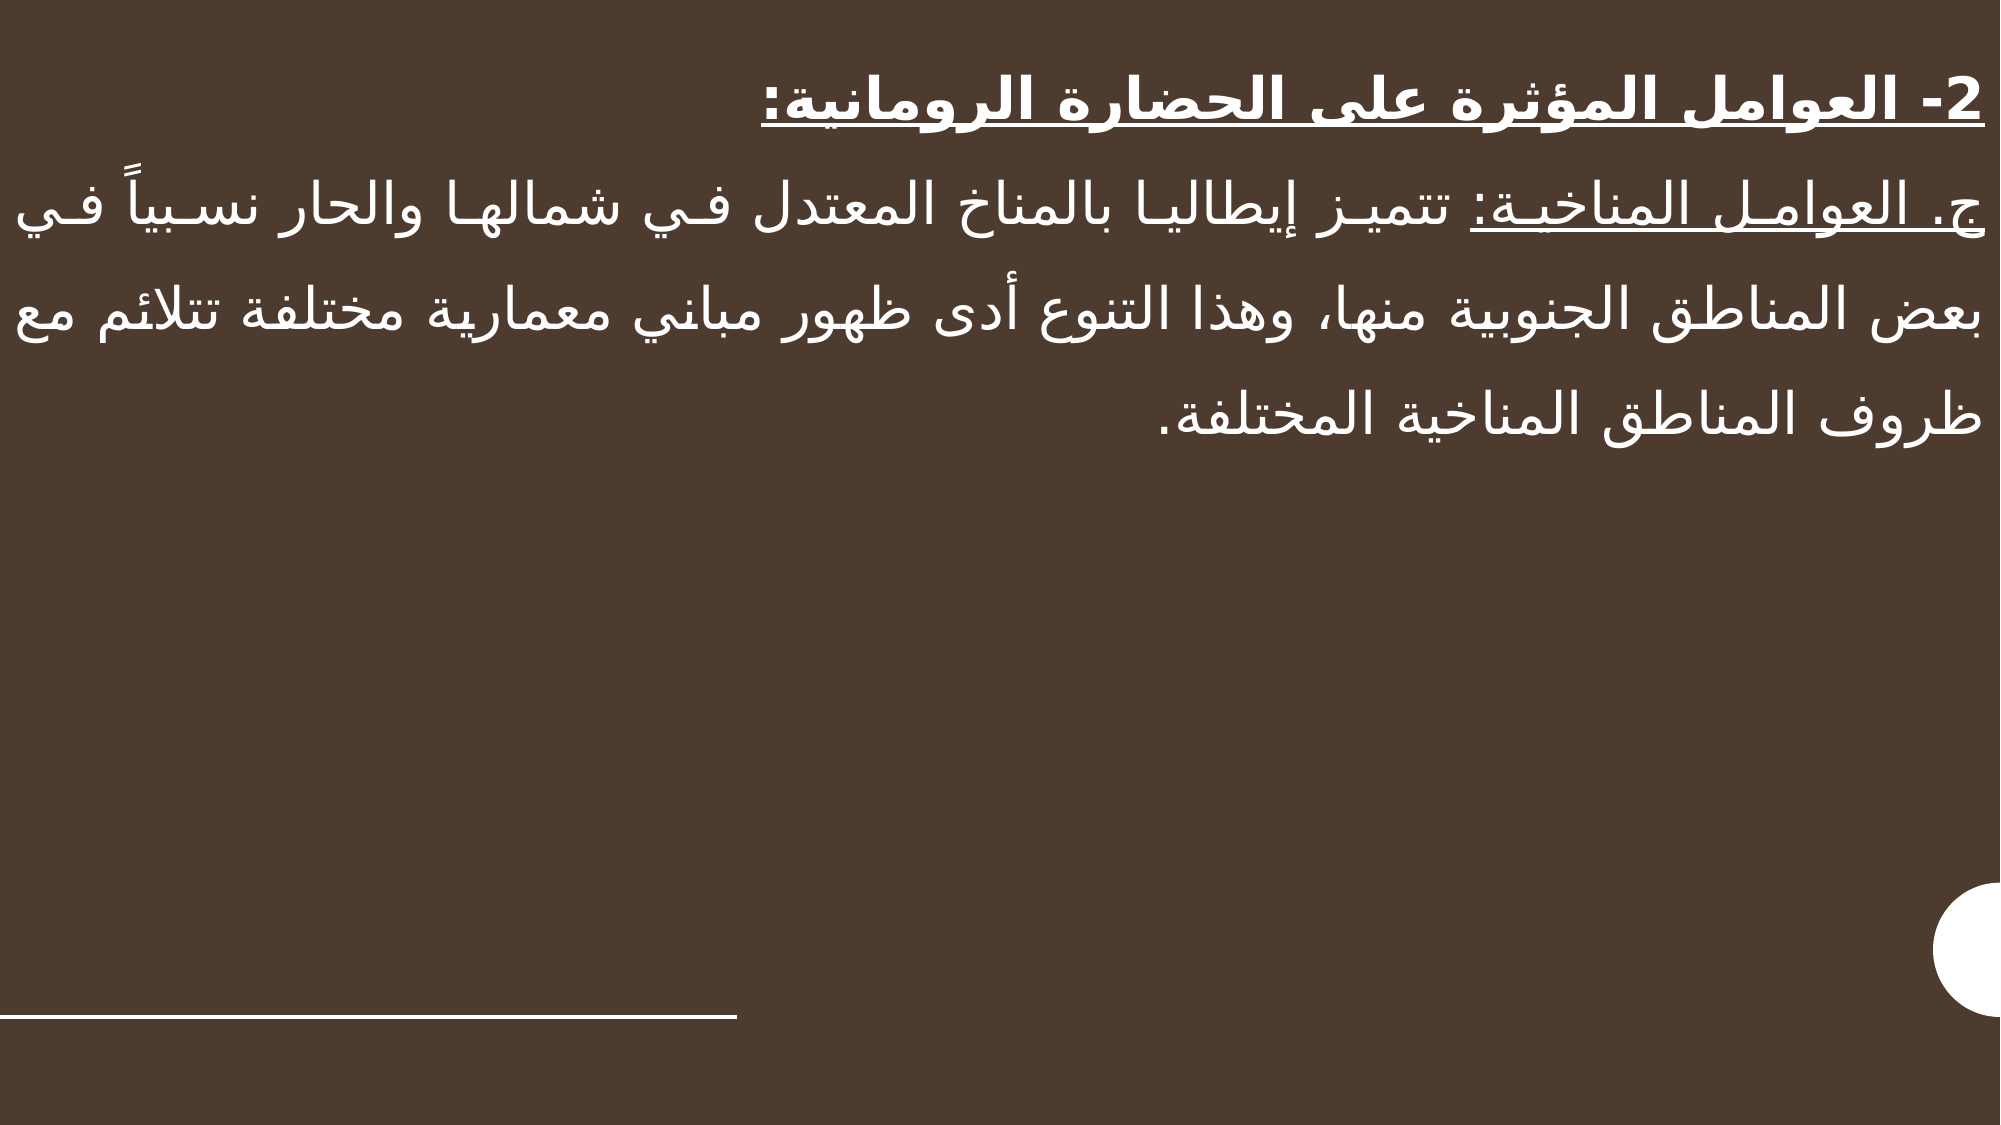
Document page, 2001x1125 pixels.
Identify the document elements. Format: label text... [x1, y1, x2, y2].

text_box 2- العوامل المؤثرة على الحضارة الرومانية: ج. العوامل المناخية: تتميز إيطاليا بالمناخ المعتدل في شمالها والحار نسبياً في بعض المناطق الجنوبية منها، وهذا التنوع أدى ظهور مباني معمارية مختلفة تتلائم مع ظروف المناطق المناخية المختلفة. [0, 18, 2000, 559]
